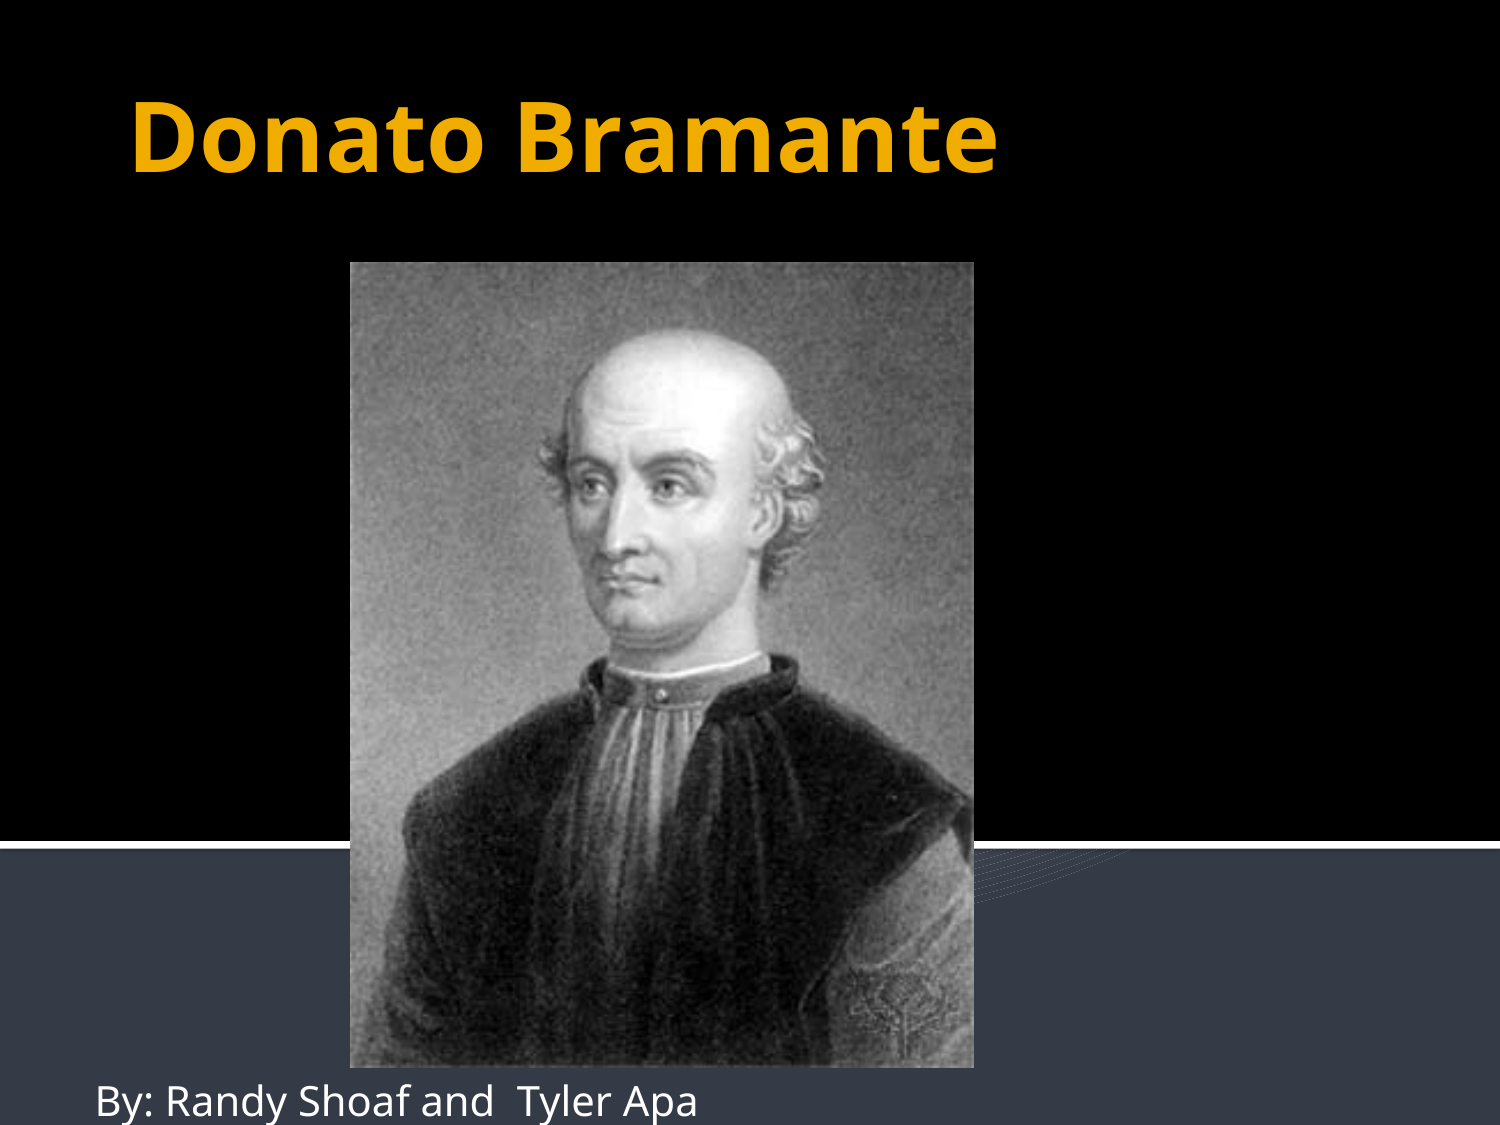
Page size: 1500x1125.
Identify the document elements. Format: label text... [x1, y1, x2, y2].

picture [349, 262, 974, 1068]
title Donato Bramante [112, 75, 1388, 317]
subtitle By: Randy Shoaf and Tyler Apa [75, 1050, 1400, 1125]
